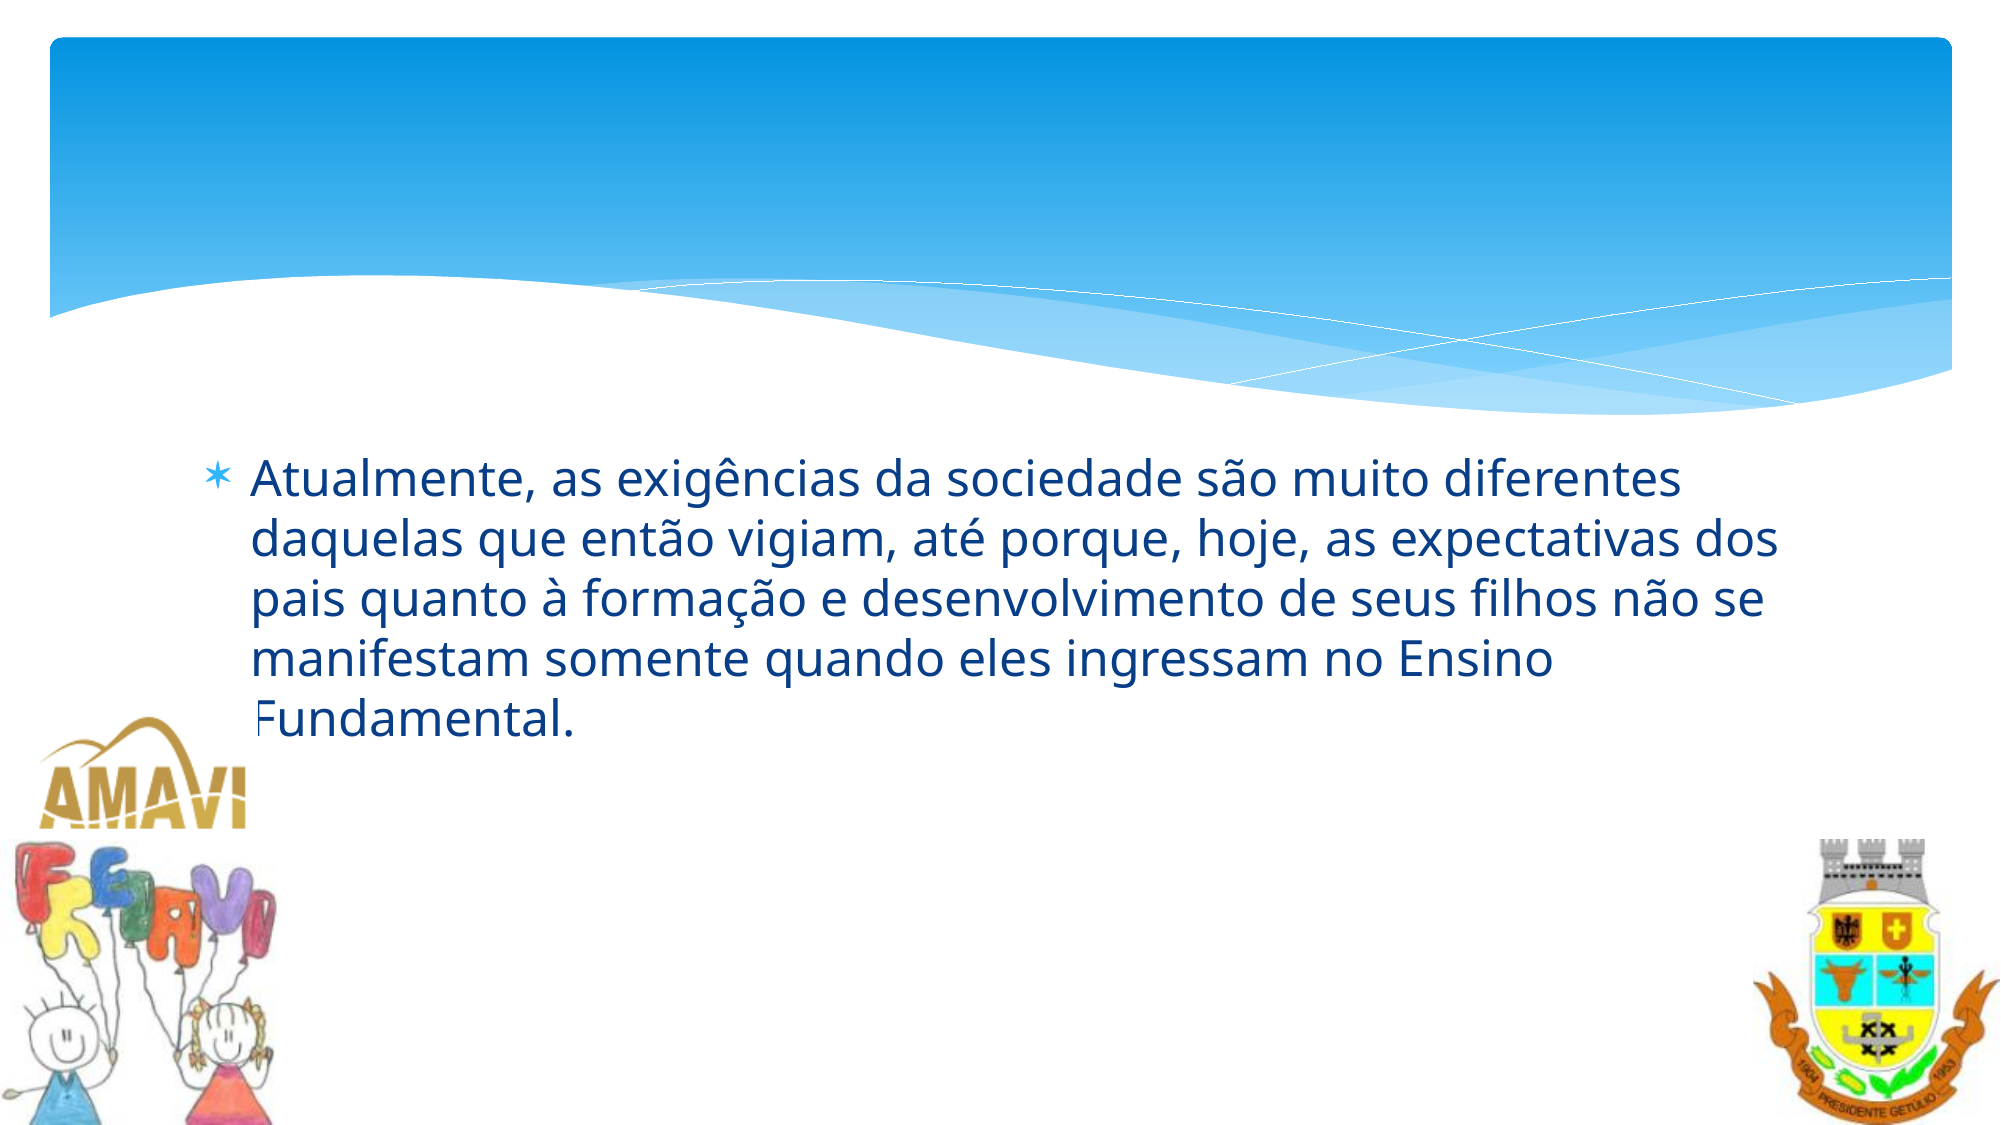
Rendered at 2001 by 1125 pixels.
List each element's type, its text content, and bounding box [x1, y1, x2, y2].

list Atualmente, as exigências da sociedade são muito diferentes daquelas que então vigiam, até porque, hoje, as expectativas dos pais quanto à formação e desenvolvimento de seus filhos não se manifestam somente quando eles ingressam no Ensino Fundamental. [190, 438, 1812, 1005]
picture [0, 700, 286, 1125]
picture [1752, 839, 2000, 1125]
